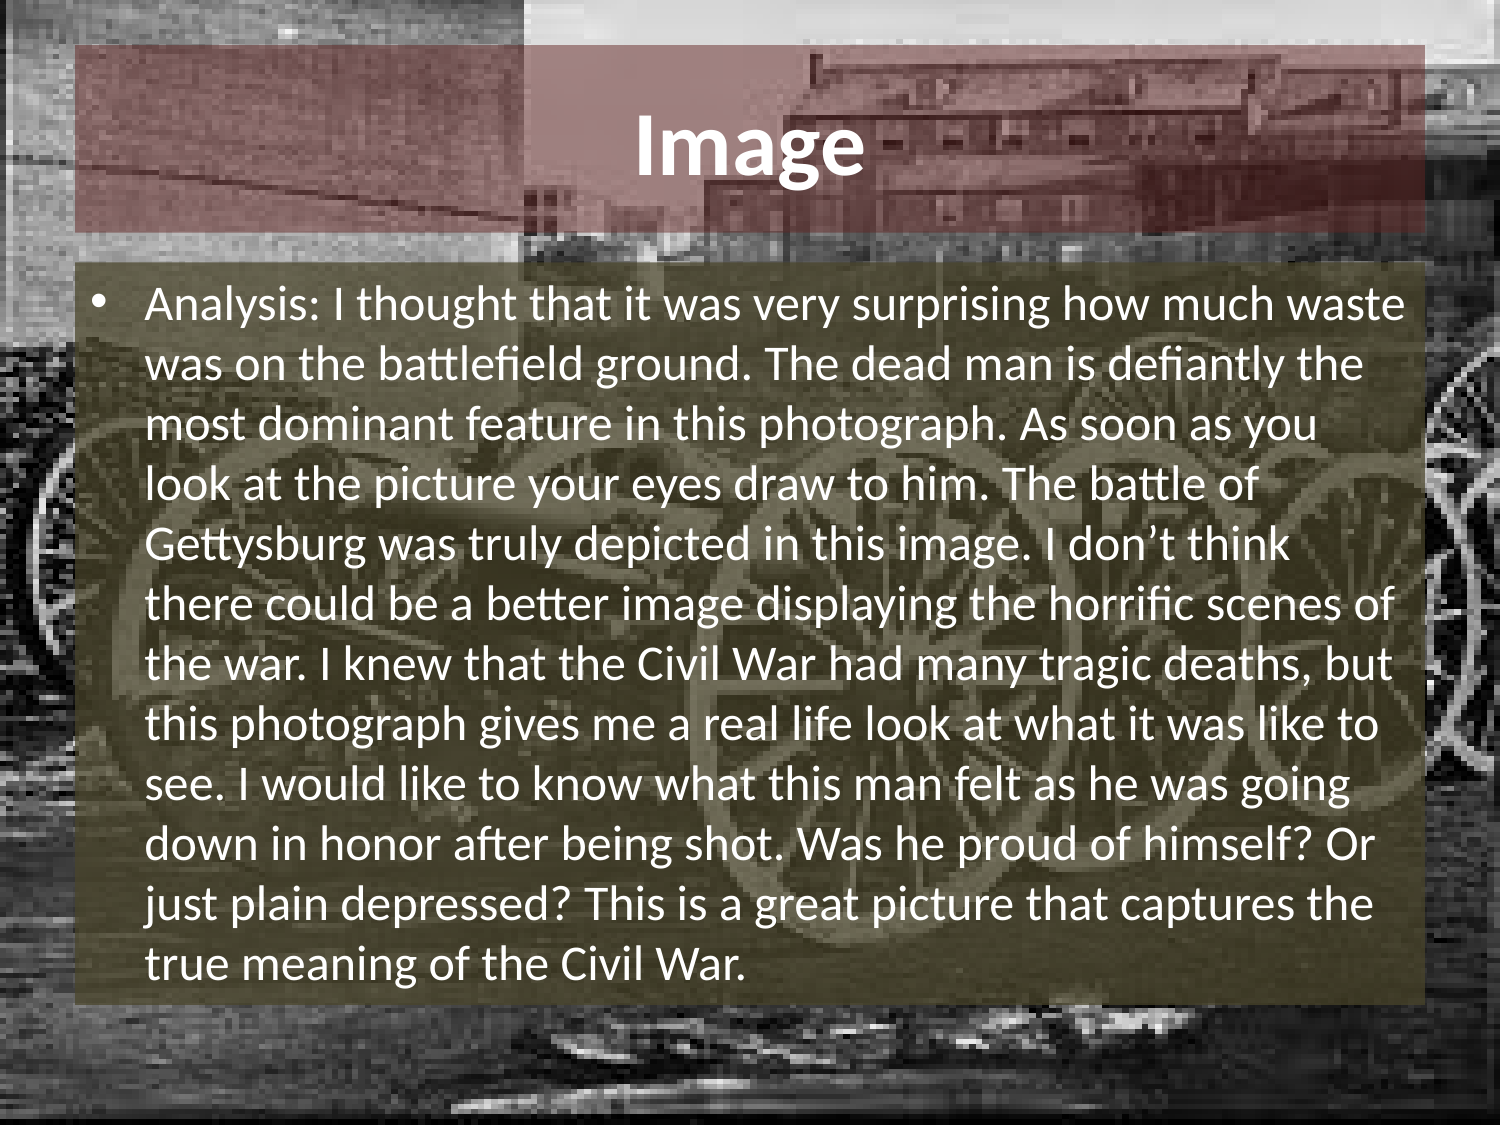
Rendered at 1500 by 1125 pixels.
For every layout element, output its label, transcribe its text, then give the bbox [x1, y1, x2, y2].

list Analysis: I thought that it was very surprising how much waste was on the battlefield ground. The dead man is defiantly the most dominant feature in this photograph. As soon as you look at the picture your eyes draw to him. The battle of Gettysburg was truly depicted in this image. I don’t think there could be a better image displaying the horrific scenes of the war. I knew that the Civil War had many tragic deaths, but this photograph gives me a real life look at what it was like to see. I would like to know what this man felt as he was going down in honor after being shot. Was he proud of himself? Or just plain depressed? This is a great picture that captures the true meaning of the Civil War. [75, 262, 1425, 1005]
picture [0, 0, 1500, 1125]
title Image [75, 45, 1425, 233]
